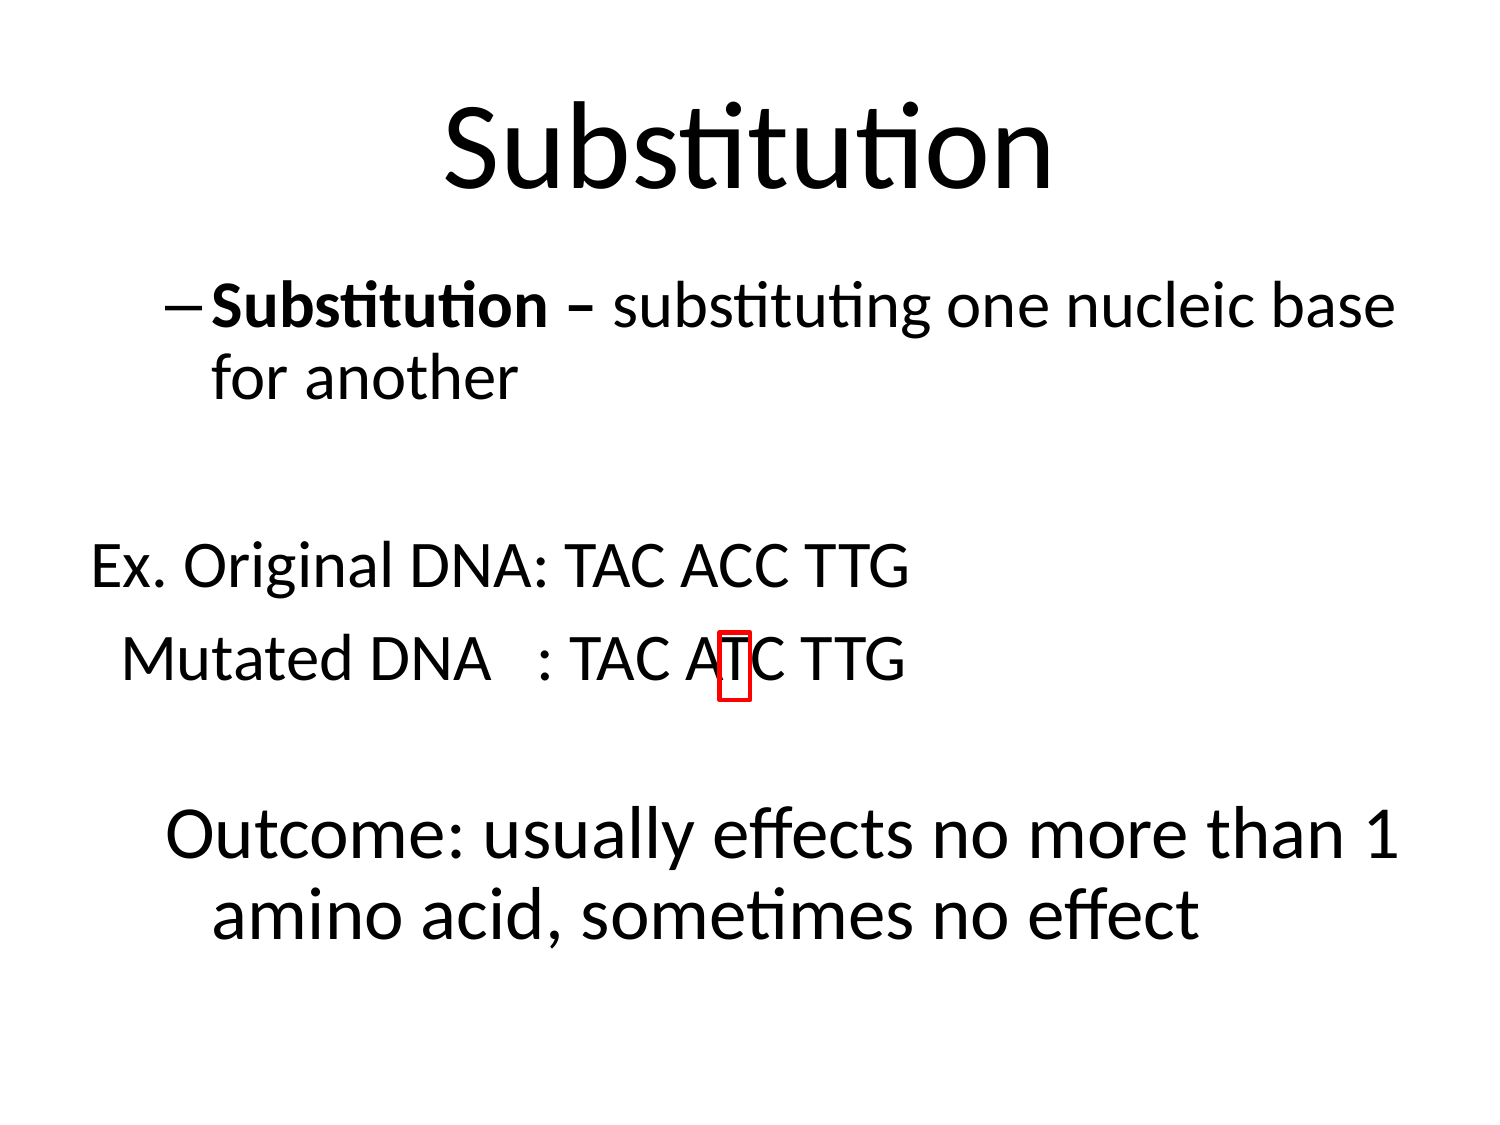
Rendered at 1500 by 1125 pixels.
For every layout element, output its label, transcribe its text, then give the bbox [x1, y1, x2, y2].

text_box [717, 631, 752, 702]
title Substitution [75, 45, 1425, 233]
list Substitution – substituting one nucleic base for another Ex. Original DNA: TAC ACC TTG Mutated DNA : TAC ATC TTG Outcome: usually effects no more than 1 amino acid, sometimes no effect [75, 262, 1425, 1090]
